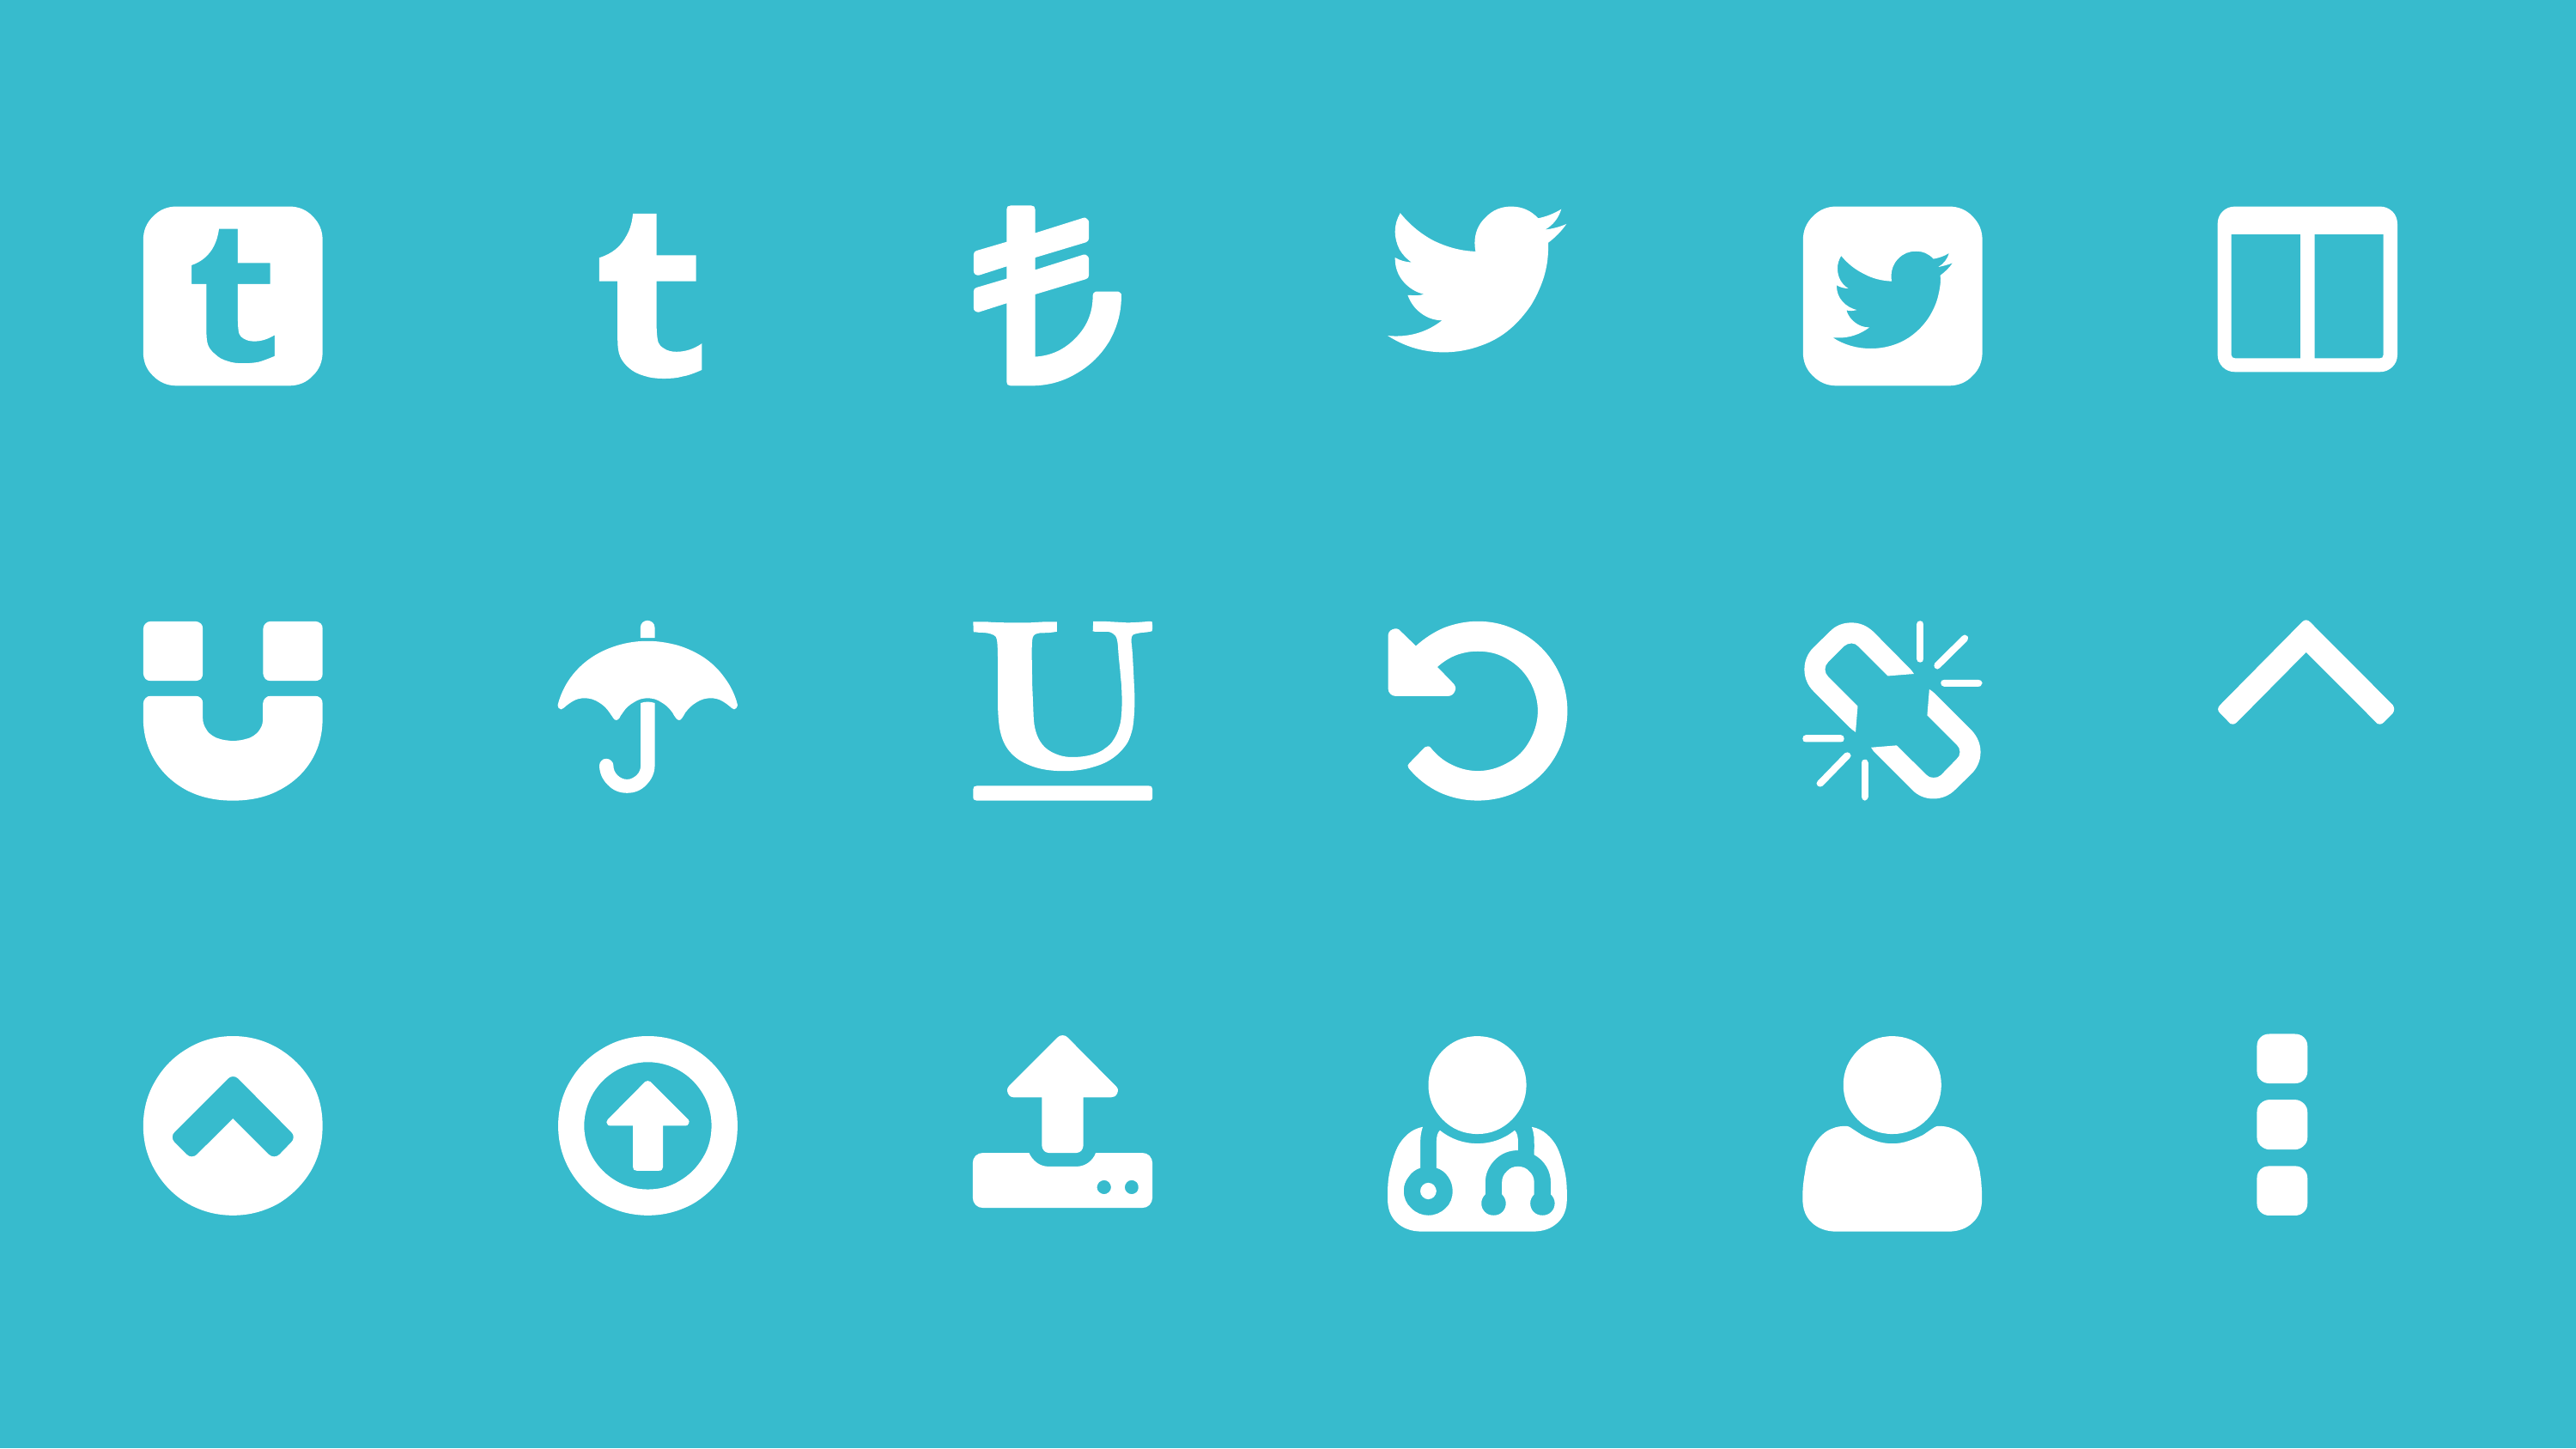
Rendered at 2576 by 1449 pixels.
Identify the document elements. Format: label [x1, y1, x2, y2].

text_box [1802, 206, 1983, 386]
text_box [640, 620, 655, 639]
text_box [1388, 621, 1568, 801]
text_box [973, 205, 1121, 386]
text_box [2217, 206, 2398, 373]
text_box [143, 621, 323, 801]
text_box [1802, 621, 1983, 801]
text_box [1387, 1035, 1568, 1232]
text_box [143, 1036, 323, 1216]
text_box [1802, 1035, 1983, 1232]
text_box [972, 1034, 1153, 1209]
text_box [599, 701, 655, 793]
text_box [143, 206, 323, 386]
text_box [598, 213, 702, 379]
text_box [973, 621, 1153, 801]
text_box [557, 640, 738, 720]
text_box [2257, 1034, 2308, 1216]
text_box [2218, 620, 2395, 724]
text_box [557, 1035, 738, 1216]
text_box [1388, 206, 1567, 353]
